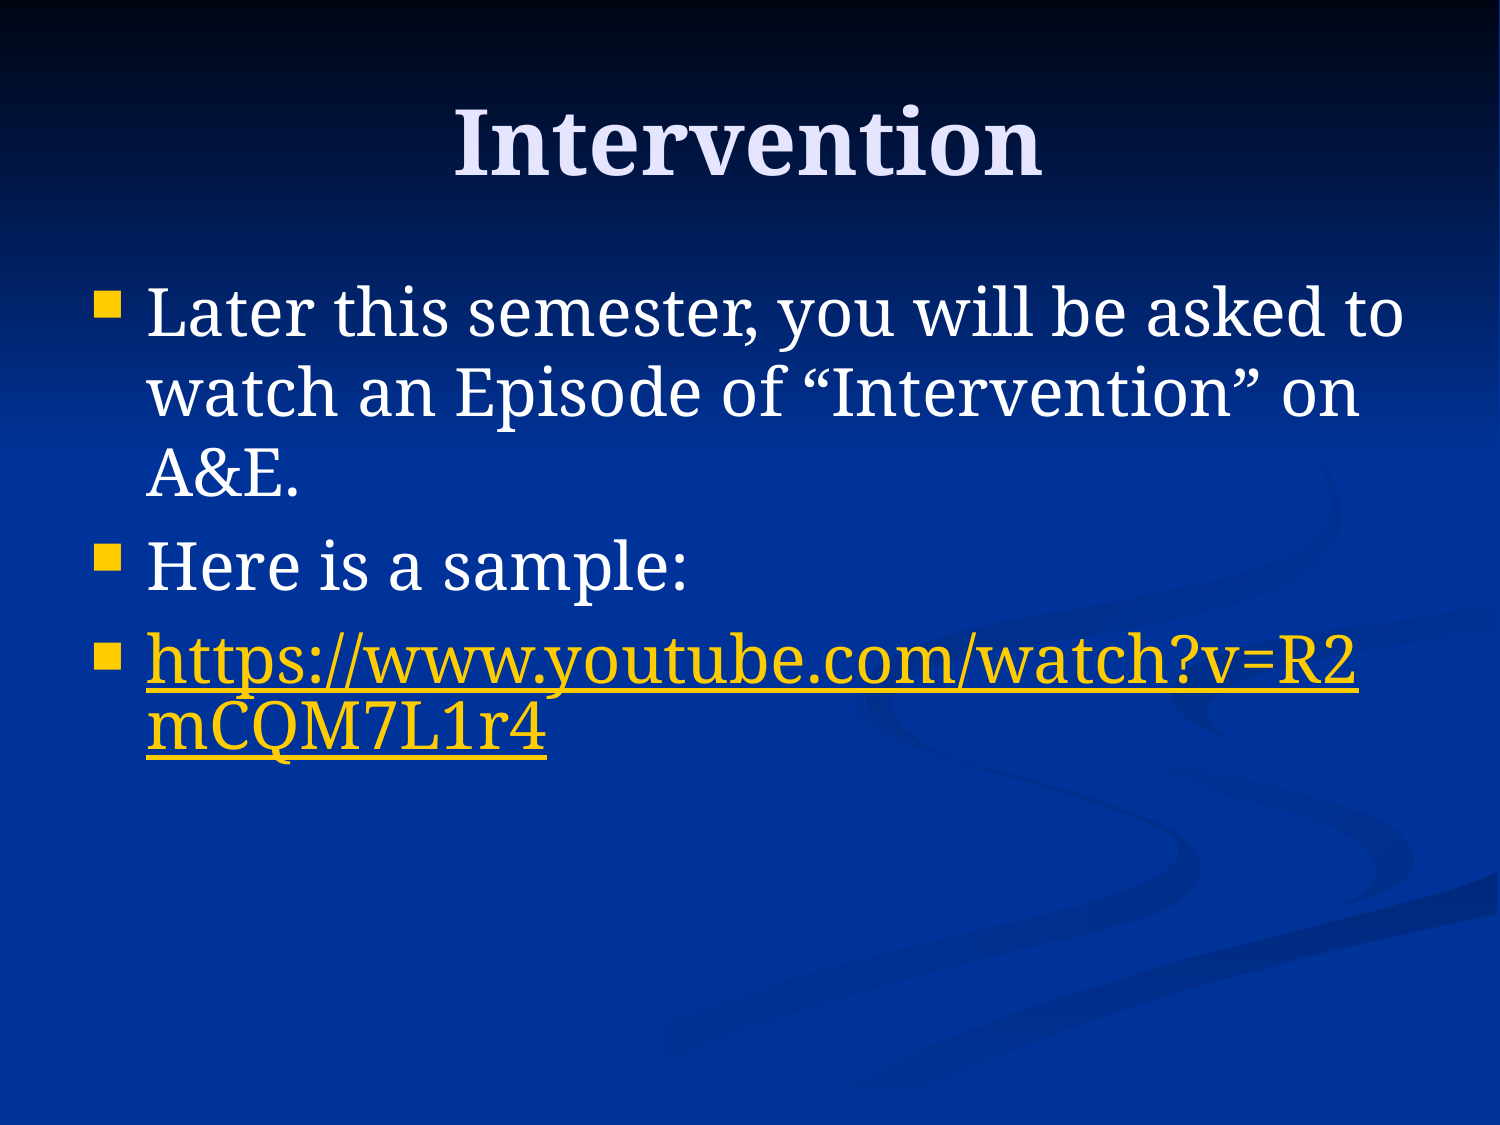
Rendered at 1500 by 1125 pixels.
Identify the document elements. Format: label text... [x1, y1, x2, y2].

list Later this semester, you will be asked to watch an Episode of “Intervention” on A&E. Here is a sample: https://www.youtube.com/watch?v=R2mCQM7L1r4 [74, 262, 1426, 1006]
title Intervention [74, 44, 1426, 233]
